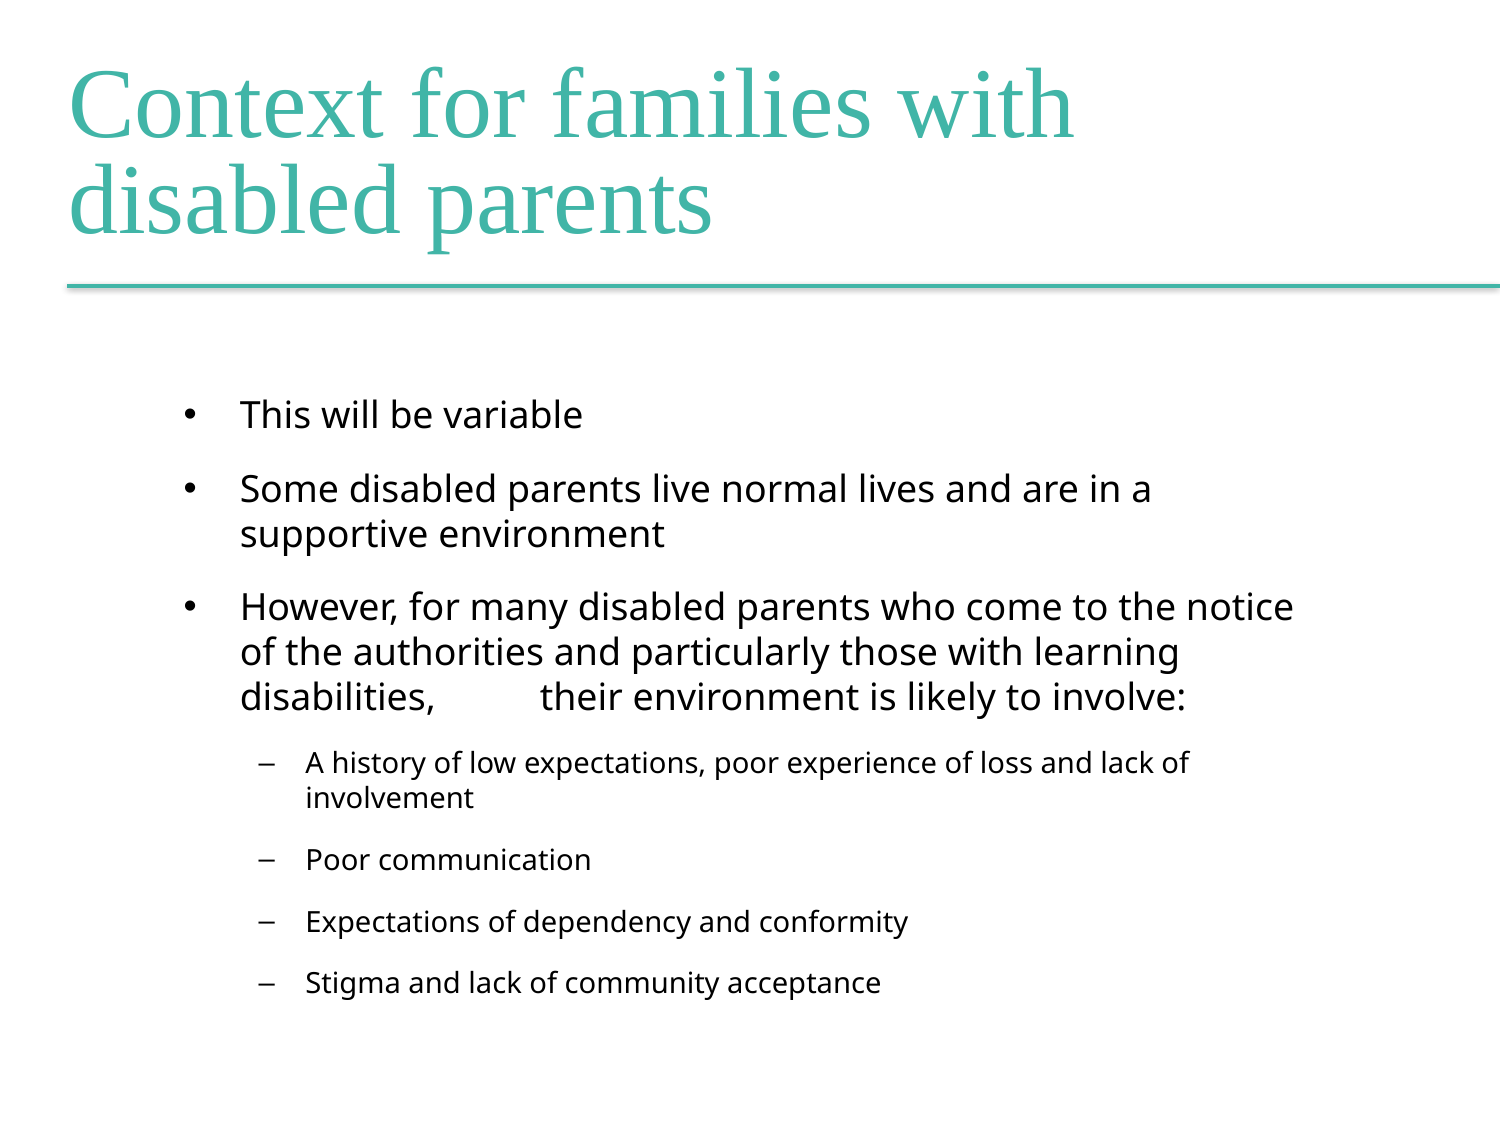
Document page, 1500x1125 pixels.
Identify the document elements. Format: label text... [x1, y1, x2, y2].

list This will be variable Some disabled parents live normal lives and are in a supportive environment However, for many disabled parents who come to the notice of the authorities and particularly those with learning disabilities, their environment is likely to involve: A history of low expectations, poor experience of loss and lack of involvement Poor communication Expectations of dependency and conformity Stigma and lack of community acceptance [168, 383, 1356, 936]
text_box Context for families with disabled parents [53, 12, 1375, 301]
